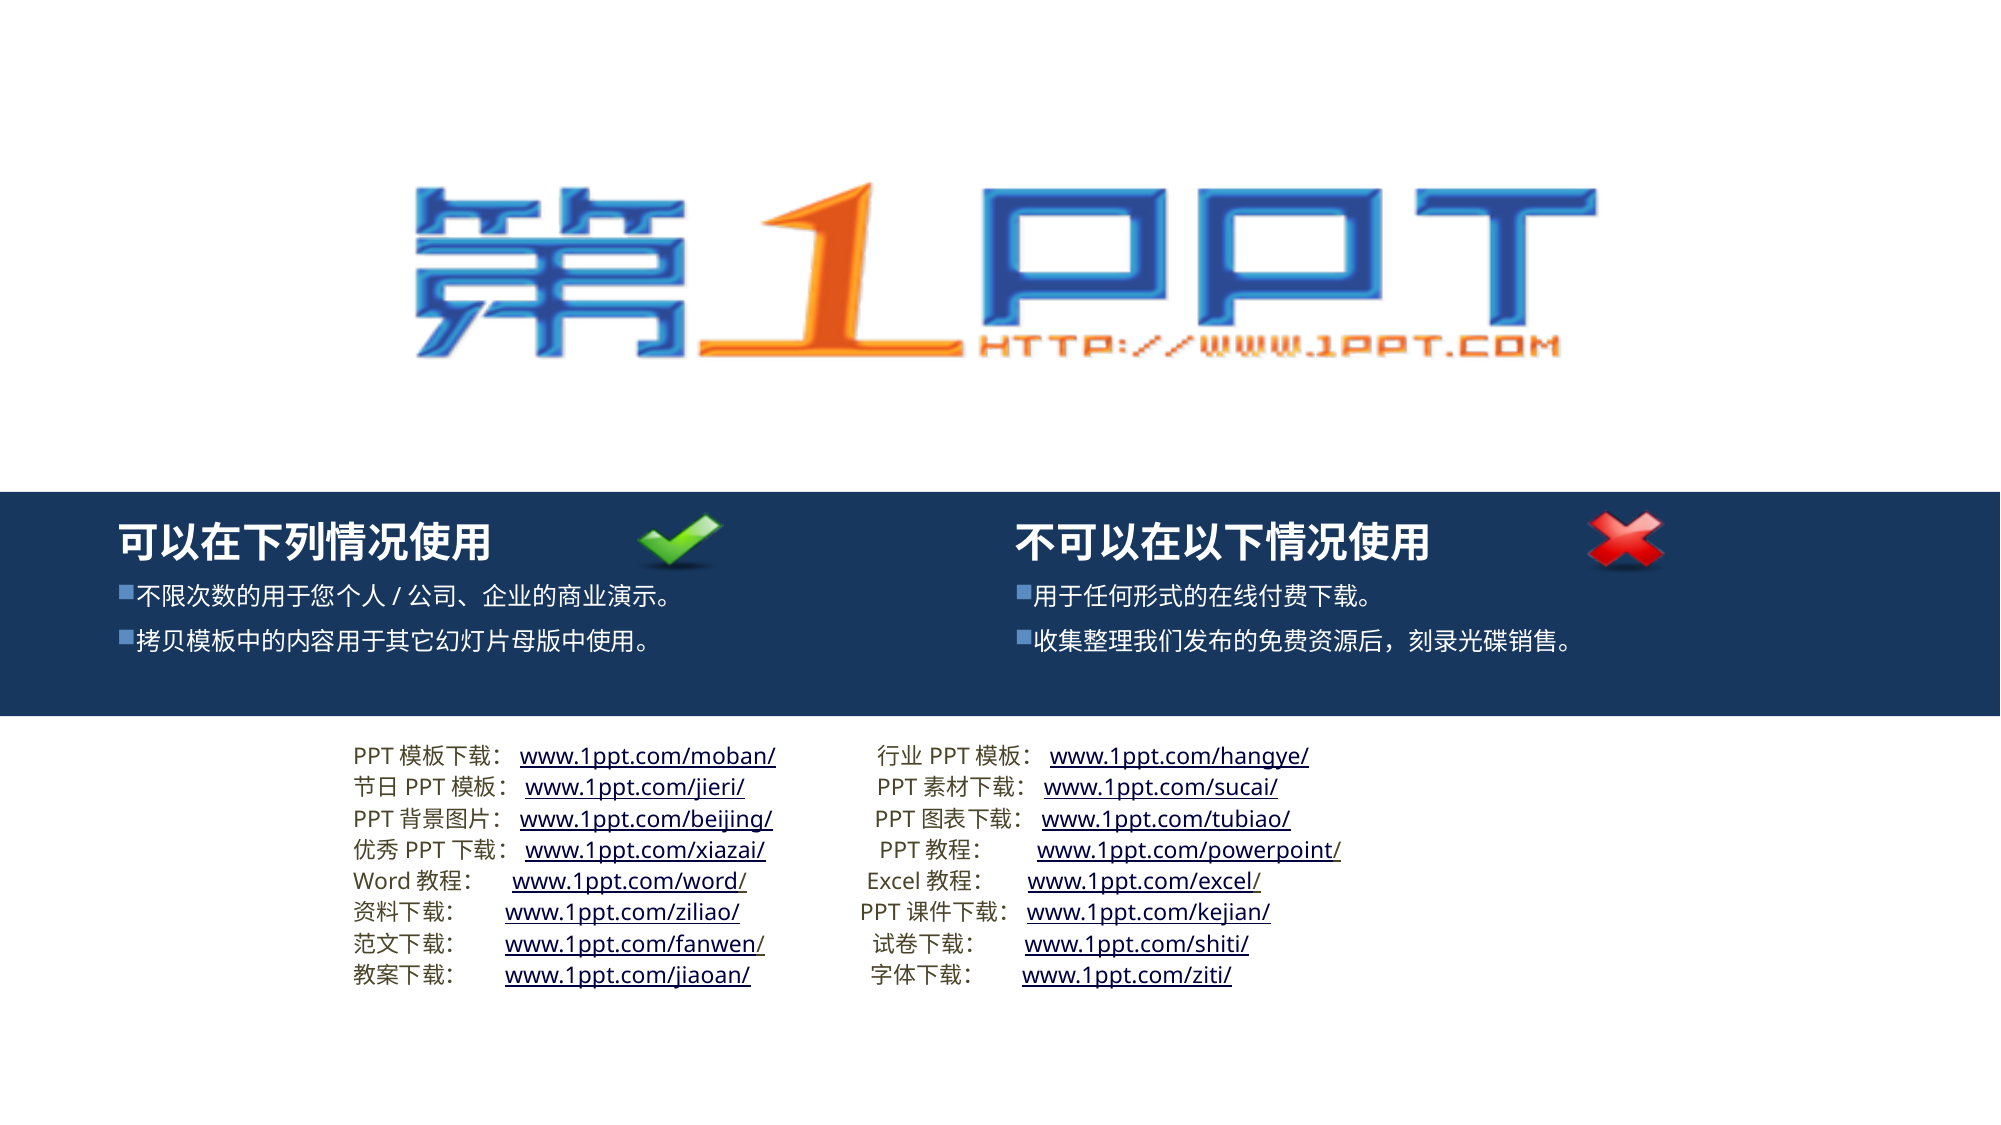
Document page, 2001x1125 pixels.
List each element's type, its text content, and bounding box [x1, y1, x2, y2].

text_box [0, 491, 2000, 717]
picture [179, 51, 1867, 492]
picture [637, 507, 724, 573]
text_box PPT模板下载：www.1ppt.com/moban/ 行业PPT模板：www.1ppt.com/hangye/ 节日PPT模板：www.1ppt.com/jieri/ PPT素材下载：www.1ppt.com/sucai/ PPT背景图片：www.1ppt.com/beijing/ PPT图表下载：www.1ppt.com/tubiao/ 优秀PPT下载：www.1ppt.com/xiazai/ PPT教程： www.1ppt.com/powerpoint/ Word教程： www.1ppt.com/word/ Excel教程： www.1ppt.com/excel/ 资料下载： www.1ppt.com/ziliao/ PPT课件下载：www.1ppt.com/kejian/ 范文下载： www.1ppt.com/fanwen/ 试卷下载： www.1ppt.com/shiti/ 教案下载： www.1ppt.com/jiaoan/ 字体下载： www.1ppt.com/ziti/ [336, 762, 1752, 1008]
text_box 不可以在以下情况使用 用于任何形式的在线付费下载。 收集整理我们发布的免费资源后，刻录光碟销售。 [999, 508, 1898, 762]
picture [1581, 507, 1669, 573]
text_box 可以在下列情况使用 不限次数的用于您个人/公司、企业的商业演示。 拷贝模板中的内容用于其它幻灯片母版中使用。 [102, 508, 1000, 774]
